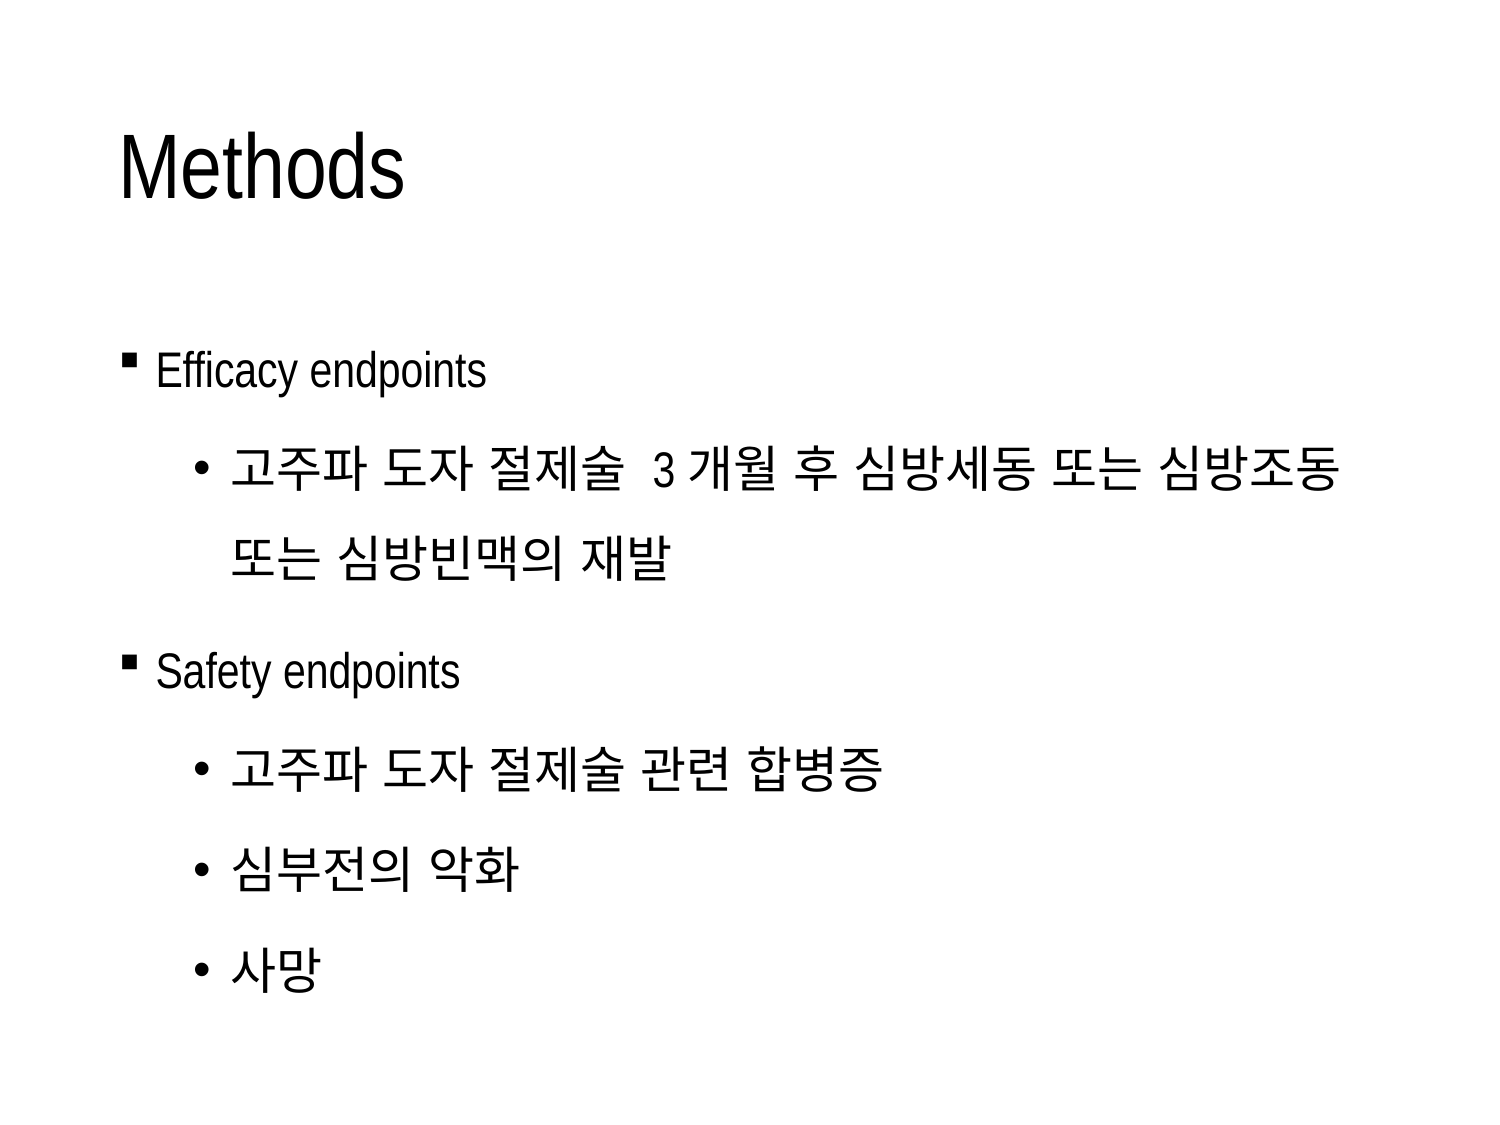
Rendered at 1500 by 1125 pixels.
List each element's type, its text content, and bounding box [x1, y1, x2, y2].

list Efficacy endpoints 고주파 도자 절제술 3개월 후 심방세동 또는 심방조동 또는 심방빈맥의 재발 Safety endpoints 고주파 도자 절제술 관련 합병증 심부전의 악화 사망 [103, 299, 1397, 1014]
title Methods [103, 59, 1397, 278]
